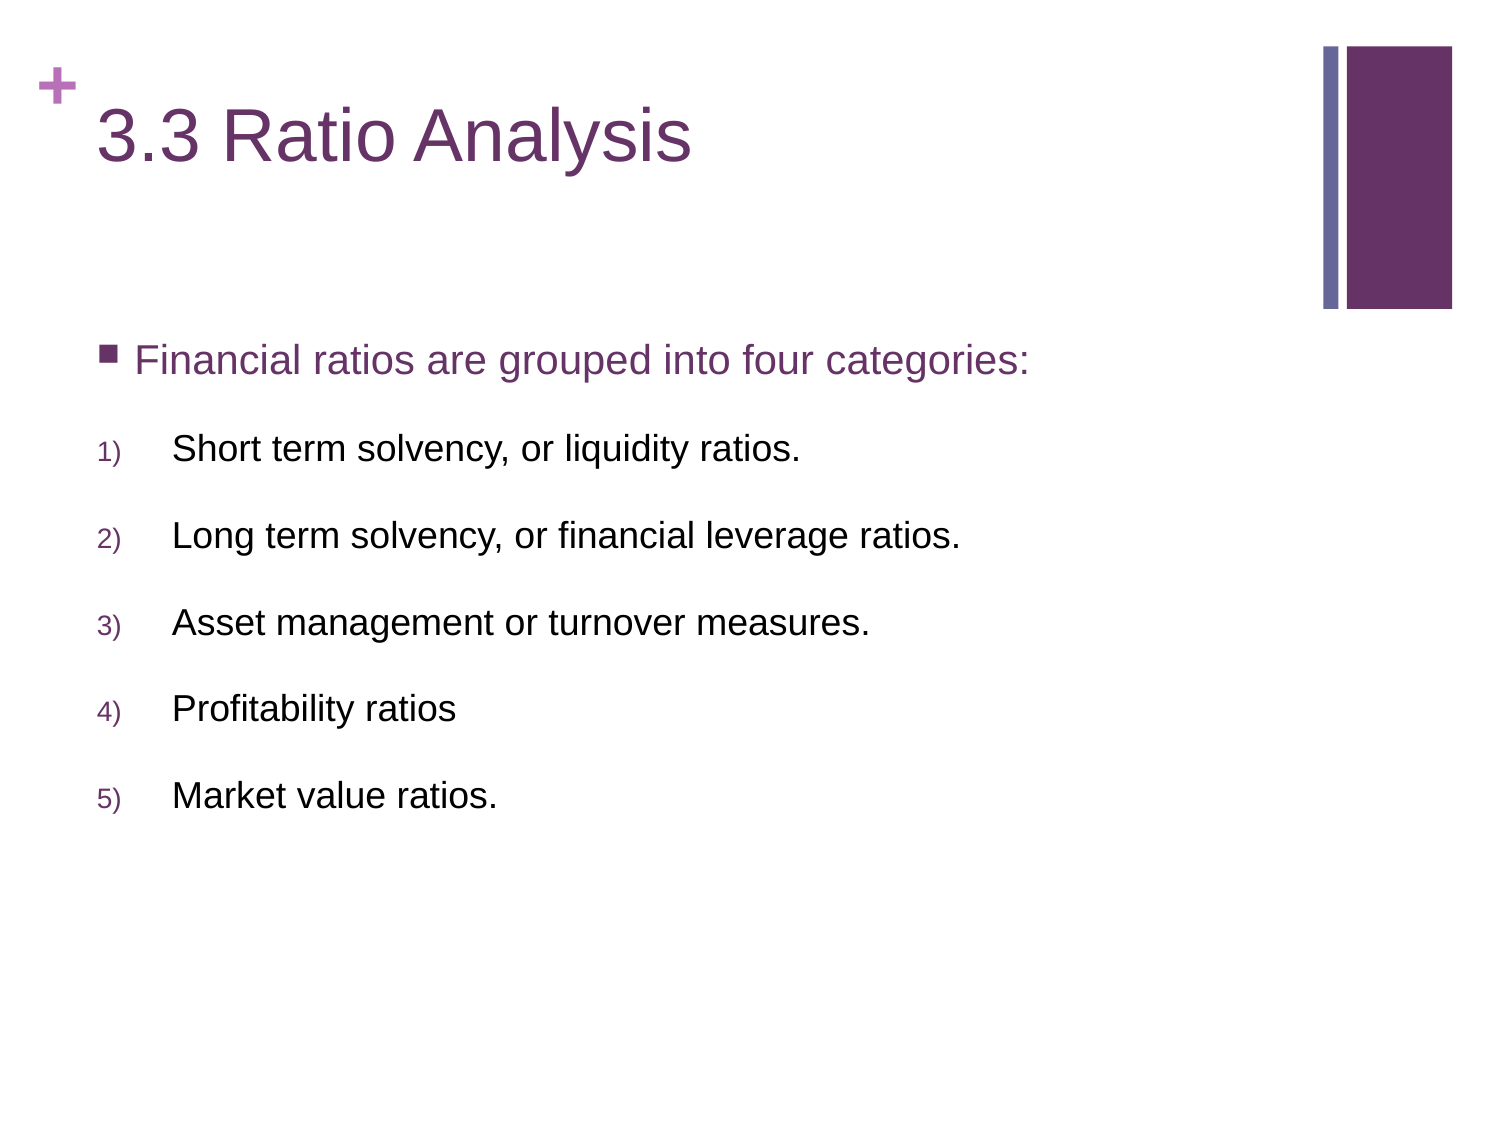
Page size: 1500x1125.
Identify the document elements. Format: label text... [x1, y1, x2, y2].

list Financial ratios are grouped into four categories: Short term solvency, or liquidity ratios. Long term solvency, or financial leverage ratios. Asset management or turnover measures. Profitability ratios Market value ratios. [81, 324, 1322, 1005]
title 3.3 Ratio Analysis [81, 79, 1322, 218]
